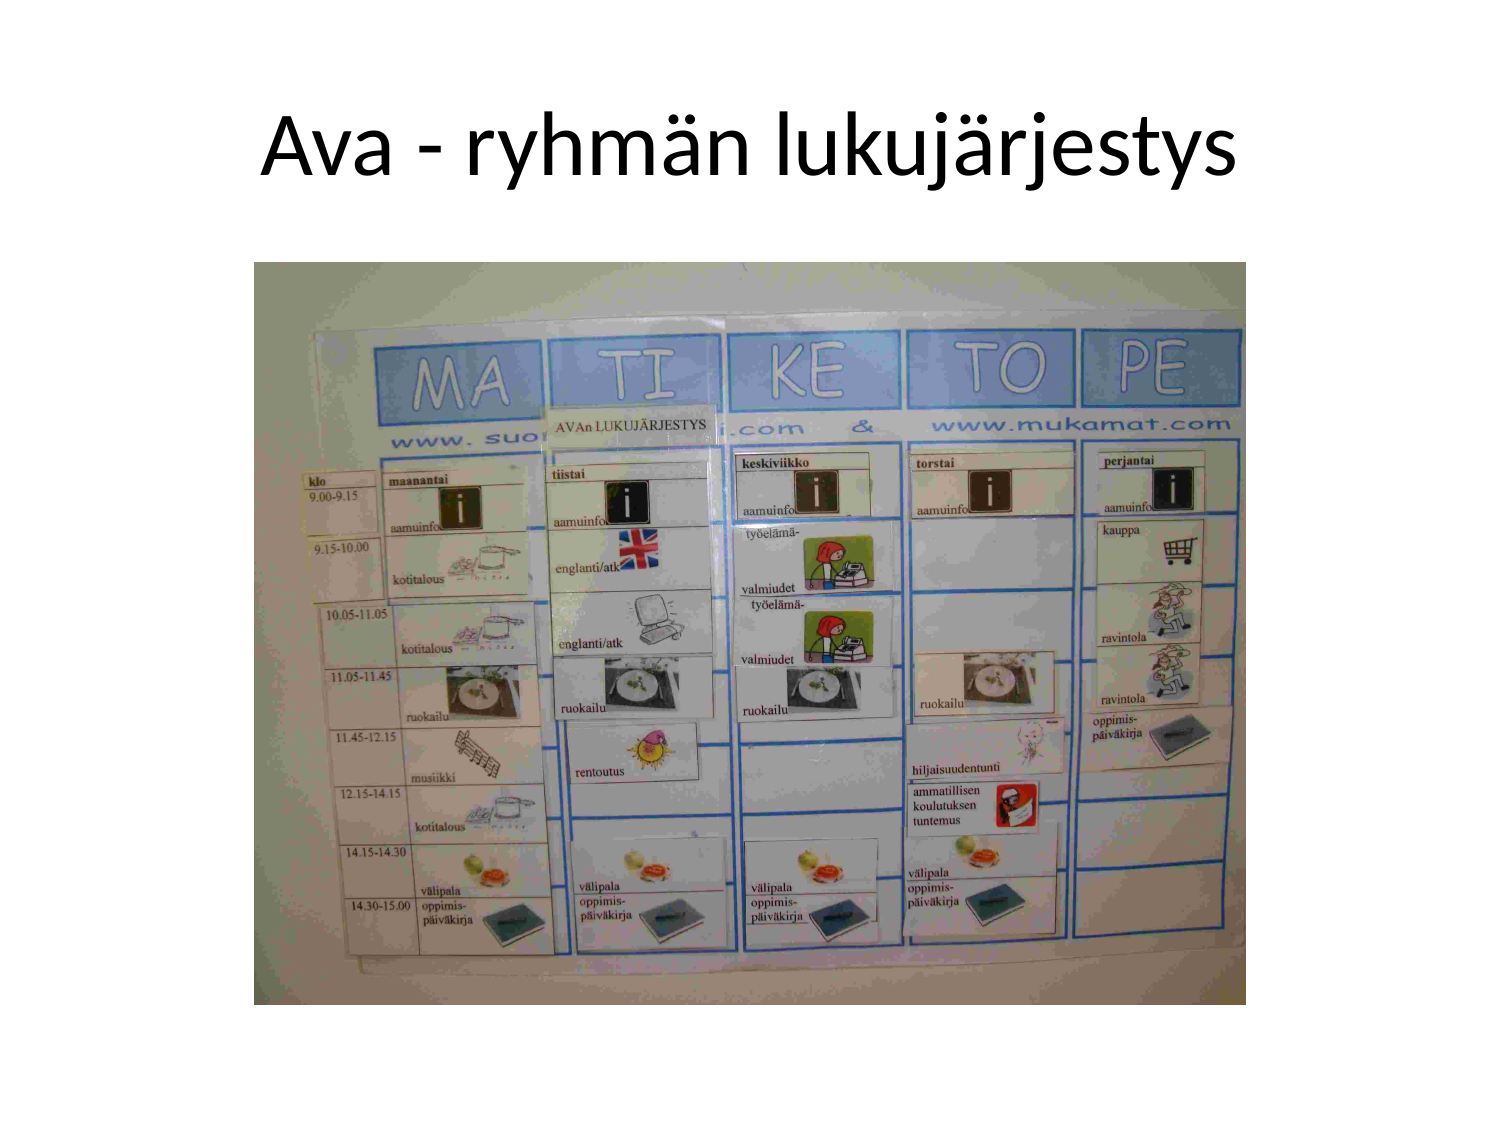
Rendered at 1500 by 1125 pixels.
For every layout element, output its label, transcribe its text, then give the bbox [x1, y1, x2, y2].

title Ava - ryhmän lukujärjestys [74, 44, 1426, 233]
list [254, 262, 1246, 1006]
